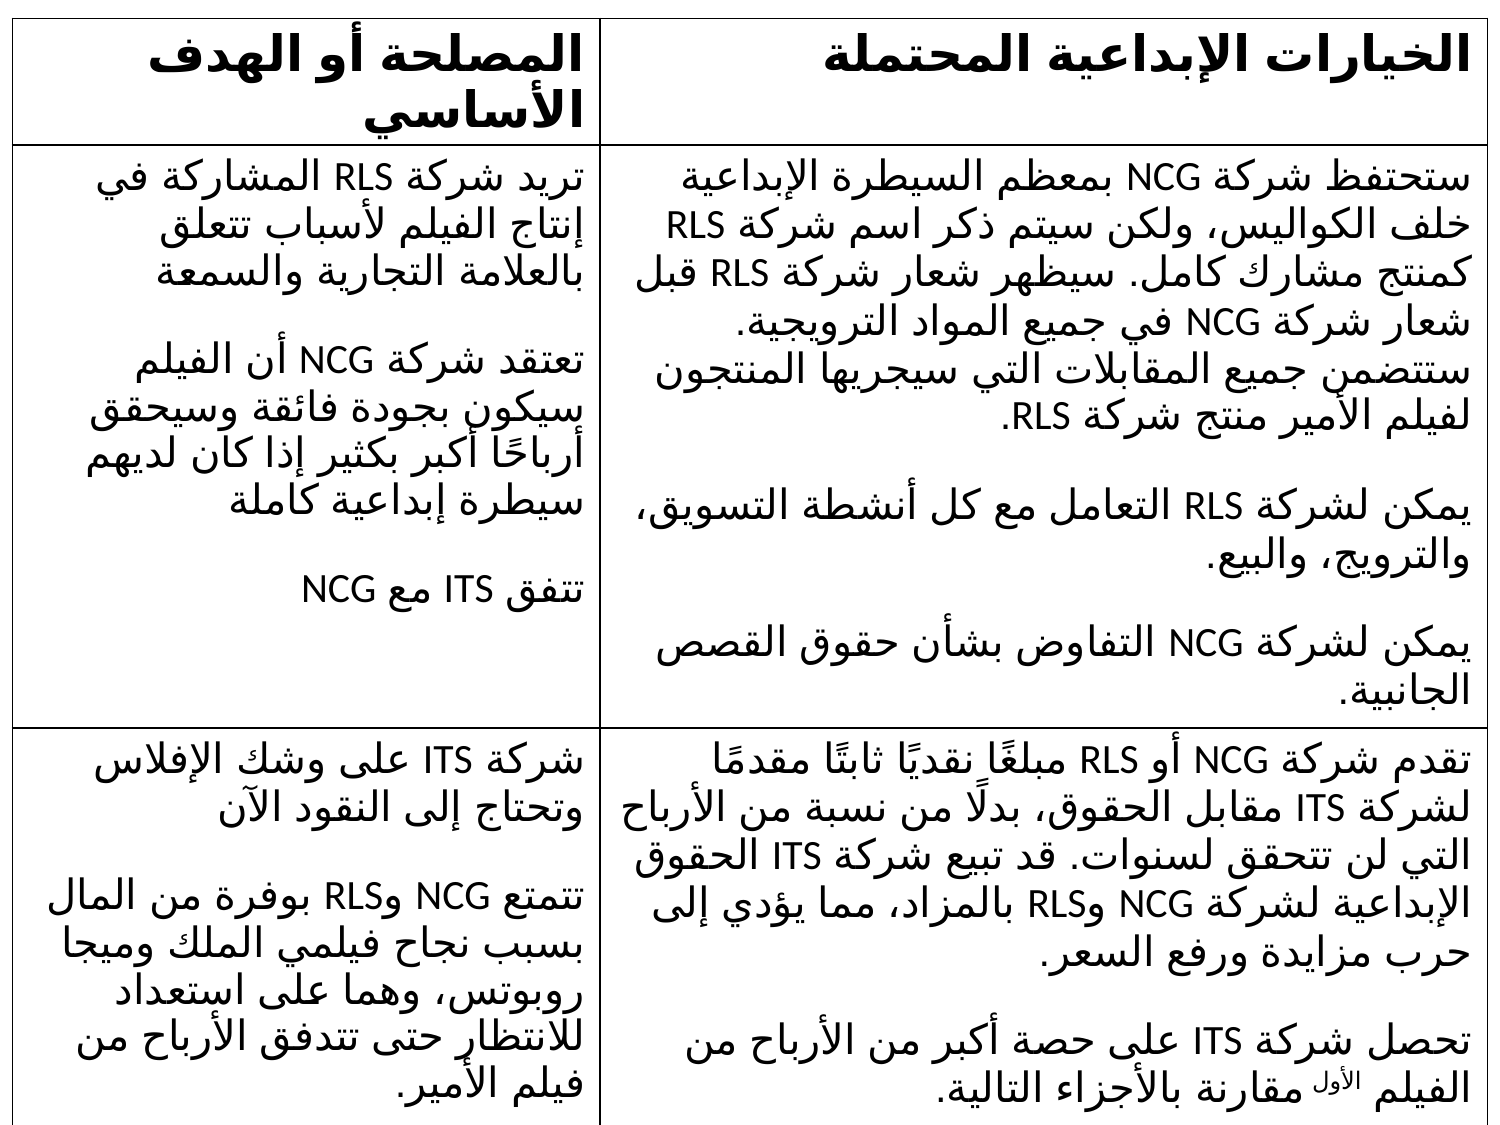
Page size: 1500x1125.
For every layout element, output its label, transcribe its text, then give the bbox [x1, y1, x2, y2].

table_header المصلحة أو الهدف الأساسي [13, 19, 599, 144]
table_cell ستحتفظ شركة NCG بمعظم السيطرة الإبداعية خلف الكواليس، ولكن سيتم ذكر اسم شركة RLS كمنتج مشارك كامل. سيظهر شعار شركة RLS قبل شعار شركة NCG في جميع المواد الترويجية. ستتضمن جميع المقابلات التي سيجريها المنتجون لفيلم الأمير منتج شركة RLS. يمكن لشركة RLS التعامل مع كل أنشطة التسويق، والترويج، والبيع. يمكن لشركة NCG التفاوض بشأن حقوق القصص الجانبية. [601, 146, 1487, 727]
table_cell تريد شركة RLS المشاركة في إنتاج الفيلم لأسباب تتعلق بالعلامة التجارية والسمعة تعتقد شركة NCG أن الفيلم سيكون بجودة فائقة وسيحقق أرباحًا أكبر بكثير إذا كان لديهم سيطرة إبداعية كاملة تتفق ITS مع NCG [13, 146, 599, 727]
table_cell شركة ITS على وشك الإفلاس وتحتاج إلى النقود الآن تتمتع NCG وRLS بوفرة من المال بسبب نجاح فيلمي الملك وميجا روبوتس، وهما على استعداد للانتظار حتى تتدفق الأرباح من فيلم الأمير. [13, 729, 599, 1125]
table_cell تقدم شركة NCG أو RLS مبلغًا نقديًا ثابتًا مقدمًا لشركة ITS مقابل الحقوق، بدلًا من نسبة من الأرباح التي لن تتحقق لسنوات. قد تبيع شركة ITS الحقوق الإبداعية لشركة NCG وRLS بالمزاد، مما يؤدي إلى حرب مزايدة ورفع السعر. تحصل شركة ITS على حصة أكبر من الأرباح من الفيلم الأول مقارنة بالأجزاء التالية. [601, 729, 1487, 1125]
table_header الخيارات الإبداعية المحتملة [601, 19, 1487, 144]
